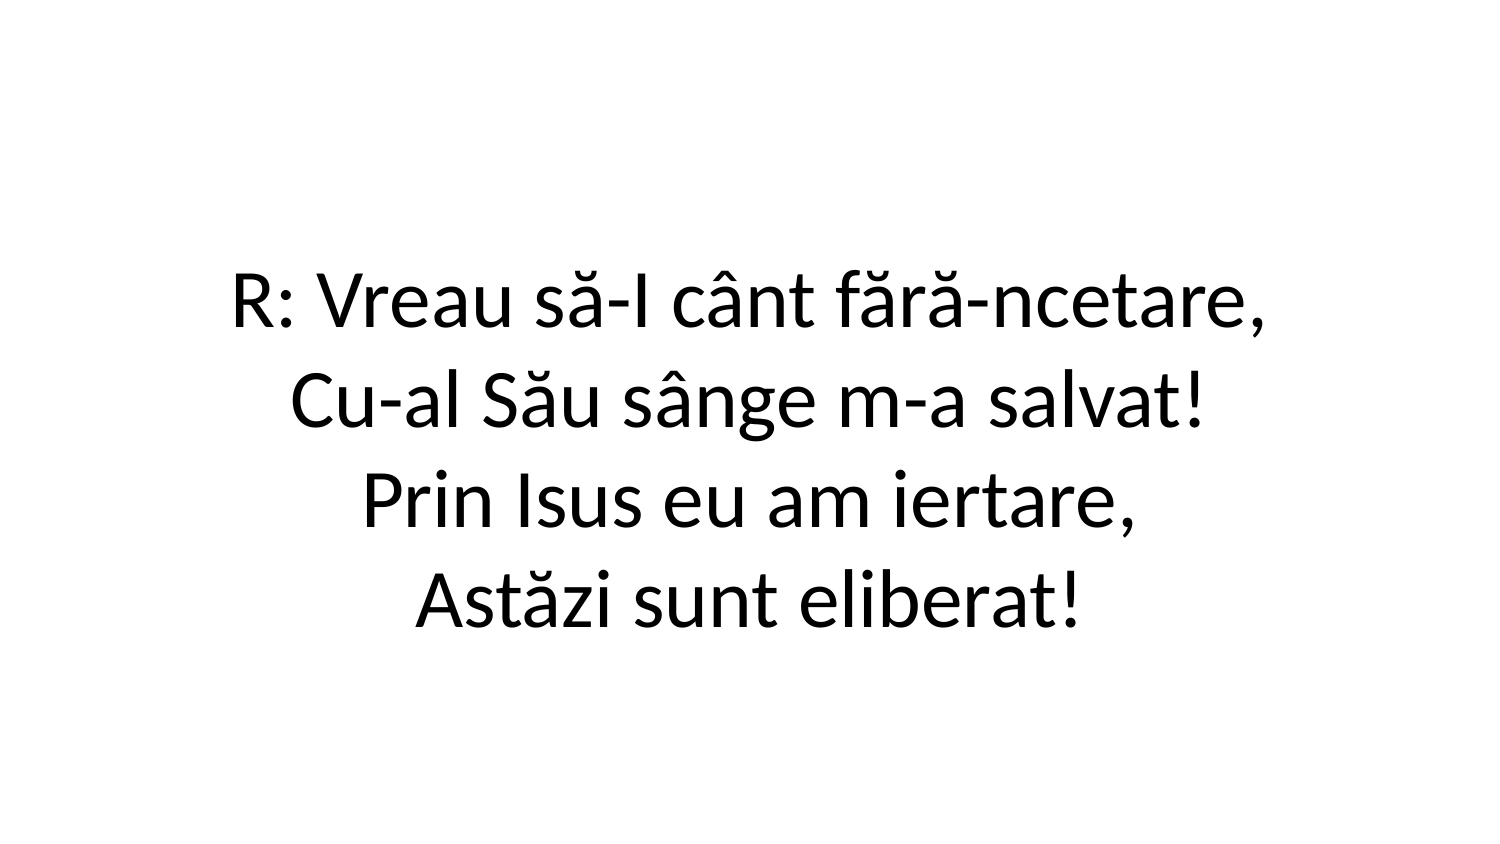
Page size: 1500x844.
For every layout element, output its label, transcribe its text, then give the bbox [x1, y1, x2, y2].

text_box R: Vreau să-I cânt fără-ncetare, Cu-al Său sânge m-a salvat! Prin Isus eu am iertare, Astăzi sunt eliberat! [215, 192, 1285, 652]
